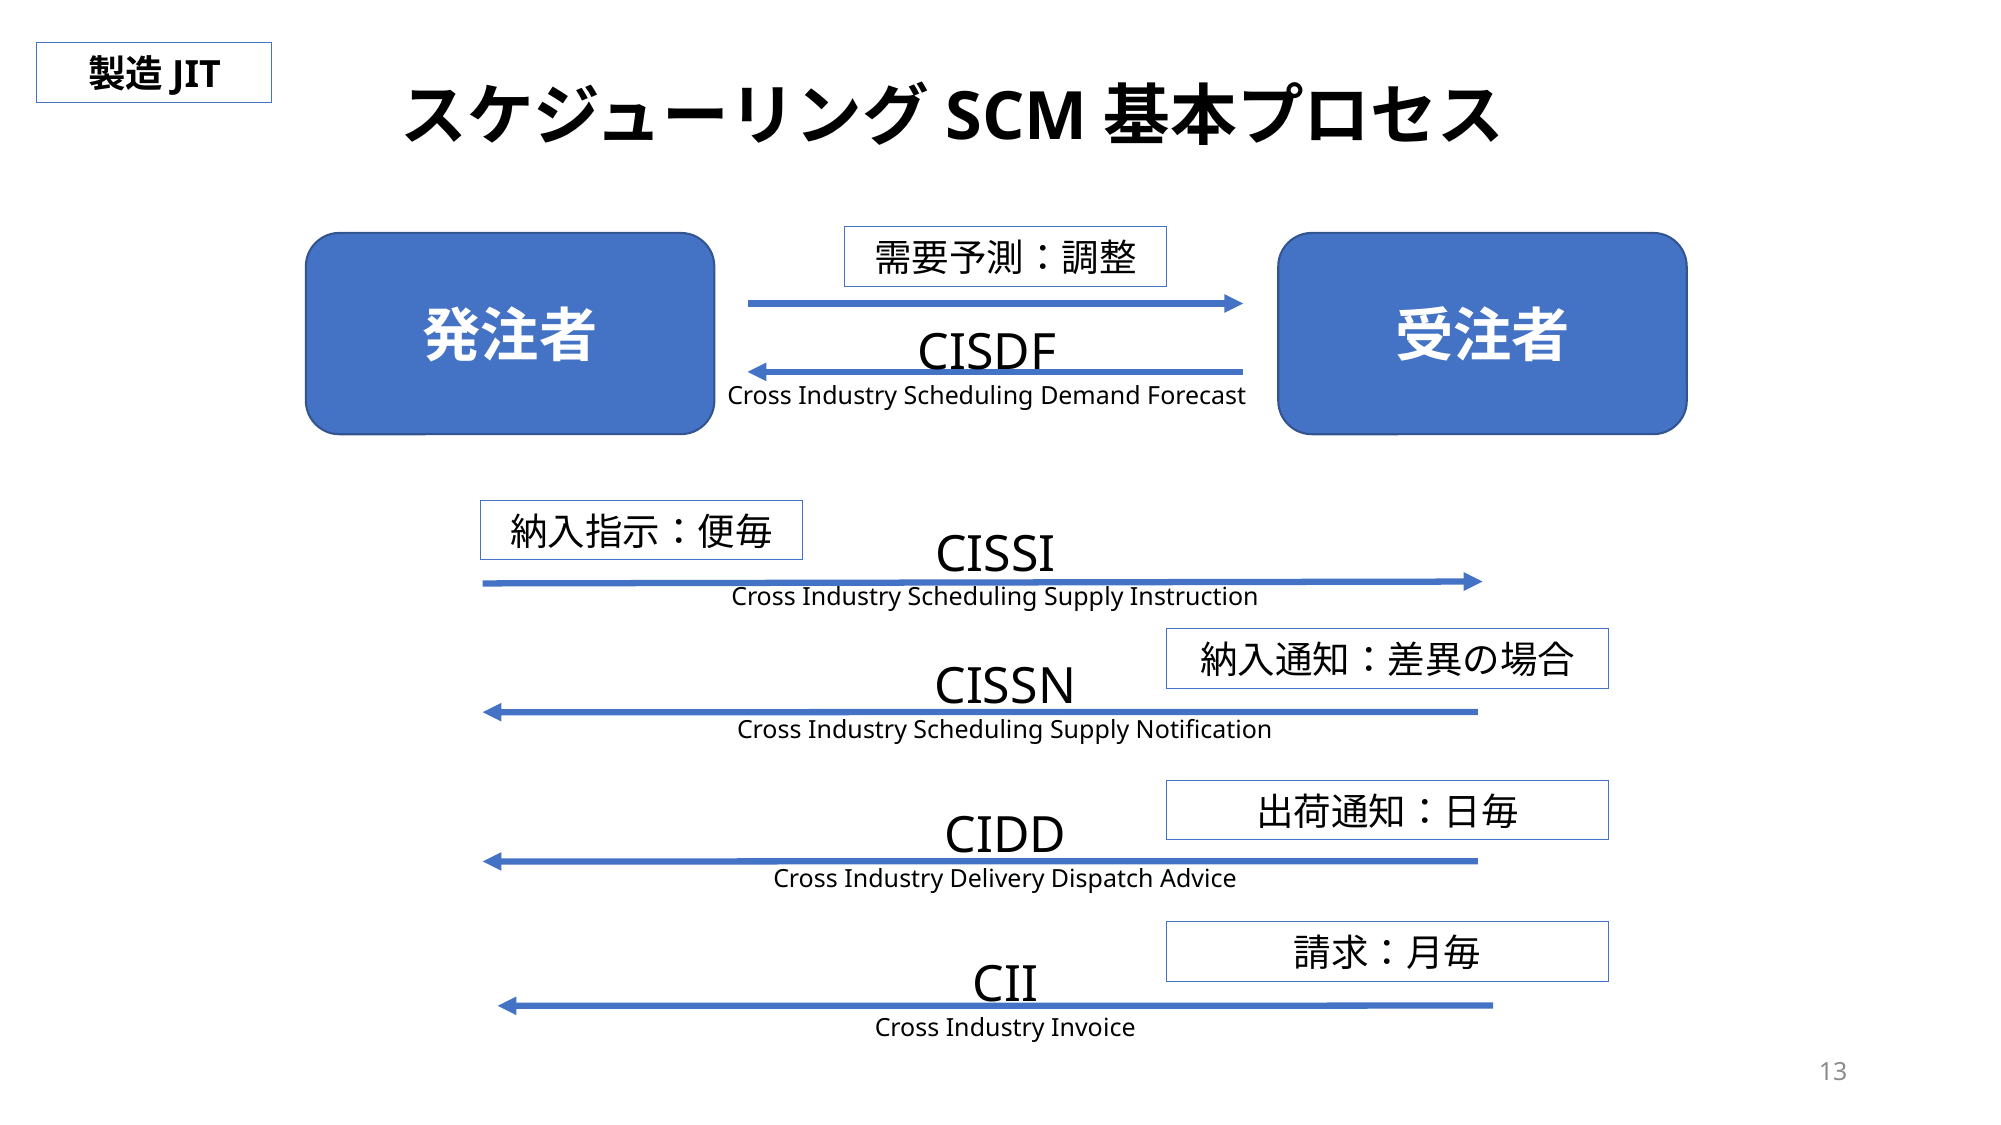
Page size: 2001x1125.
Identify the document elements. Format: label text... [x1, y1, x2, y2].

text_box CISSN Cross Industry Scheduling Supply Notification [714, 645, 1297, 711]
text_box CISDF Cross Industry Scheduling Demand Forecast [696, 312, 1279, 417]
text_box CISSI Cross Industry Scheduling Supply Instruction [704, 513, 1287, 581]
slide_number 13 [1412, 1042, 1863, 1103]
text_box CIDD Cross Industry Delivery Dispatch Advice [714, 795, 1297, 861]
text_box 出荷通知：日毎 [1166, 780, 1609, 840]
text_box CISSN Cross Industry Scheduling Supply Notification [714, 713, 1297, 751]
text_box 請求：月毎 [1166, 921, 1609, 982]
text_box CIDD Cross Industry Delivery Dispatch Advice [714, 862, 1297, 901]
text_box 納入通知：差異の場合 [1166, 628, 1609, 689]
text_box CII Cross Industry Invoice [714, 1006, 1297, 1049]
text_box 需要予測：調整 [844, 226, 1167, 287]
text_box 受注者 [1277, 231, 1688, 436]
text_box スケジューリングSCM基本プロセス [372, 65, 1532, 160]
text_box CII Cross Industry Invoice [714, 943, 1297, 1005]
text_box 納入指示：便毎 [480, 500, 803, 560]
text_box 発注者 [304, 231, 716, 436]
text_box 製造JIT [36, 42, 272, 103]
text_box CISSI Cross Industry Scheduling Supply Instruction [704, 584, 1287, 619]
